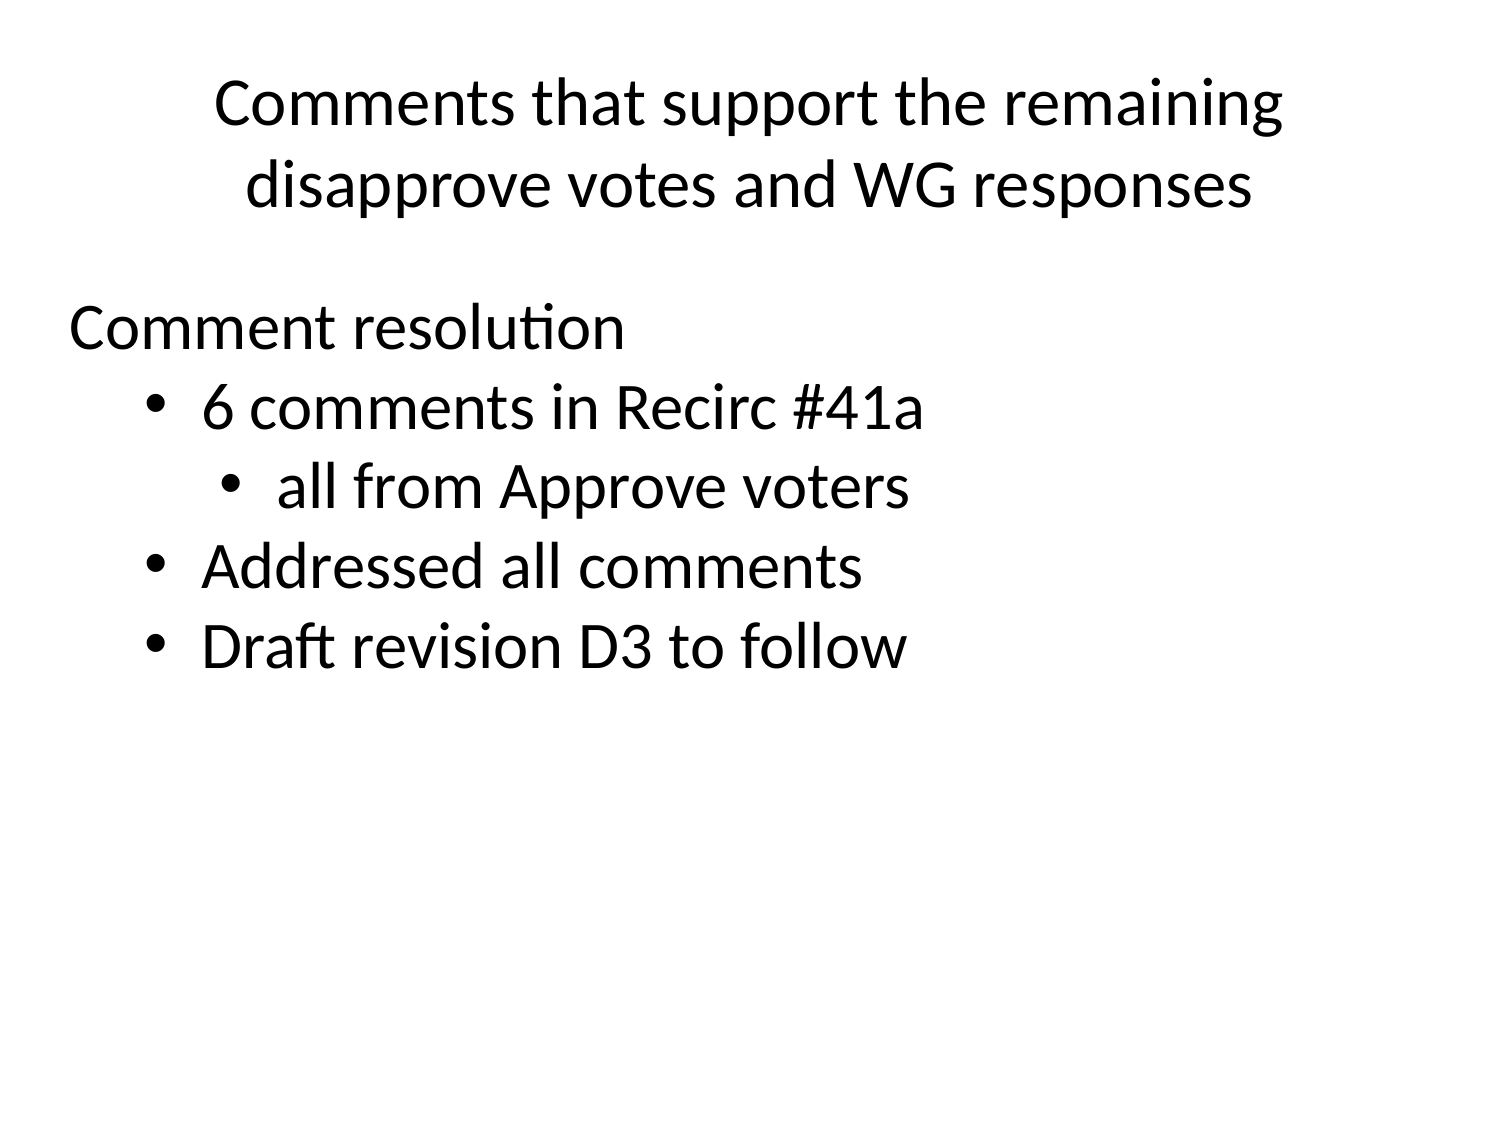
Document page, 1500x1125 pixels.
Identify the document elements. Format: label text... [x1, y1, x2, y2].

title Comments that support the remaining disapprove votes and WG responses [74, 44, 1426, 234]
text_box Comment resolution 6 comments in Recirc #41a all from Approve voters Addressed all comments Draft revision D3 to follow [62, 274, 1413, 690]
